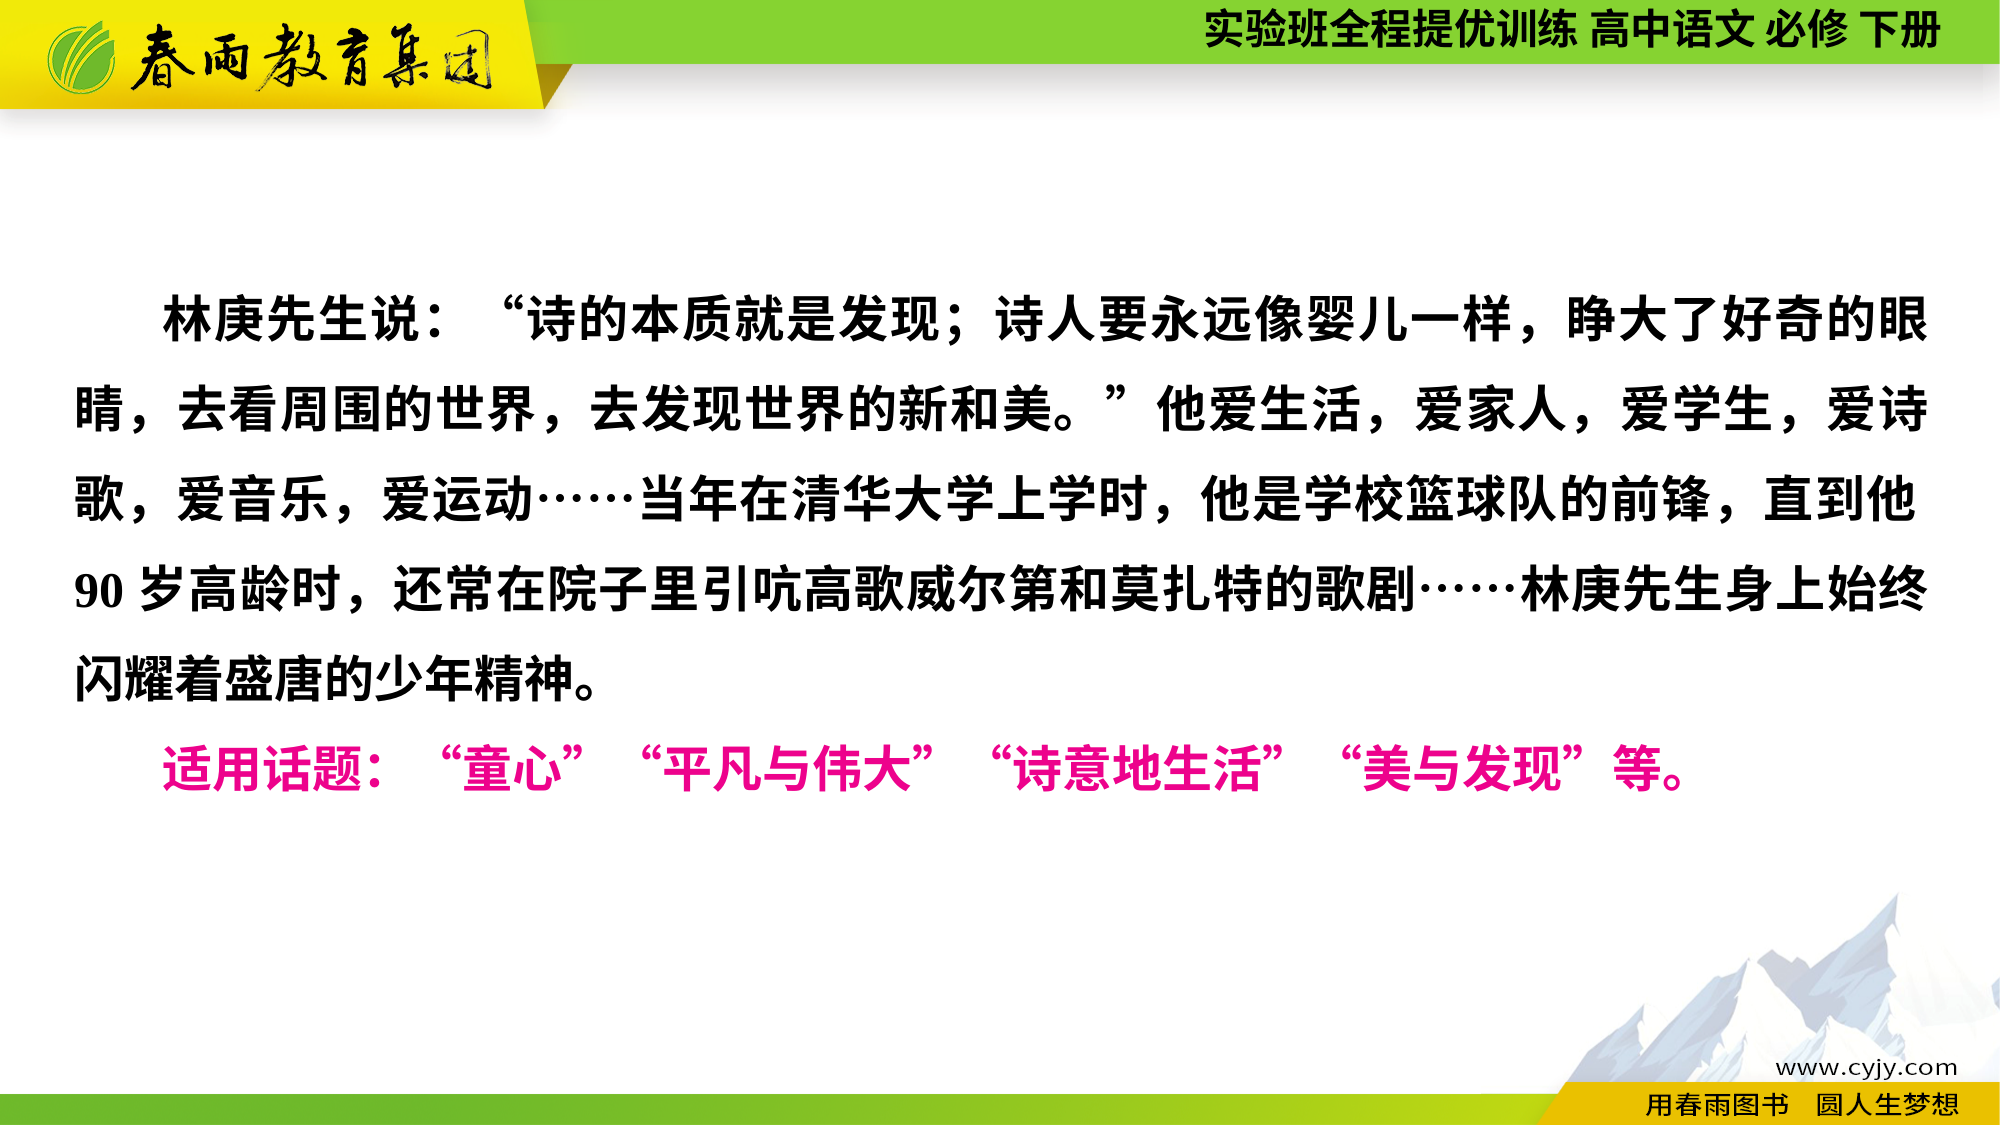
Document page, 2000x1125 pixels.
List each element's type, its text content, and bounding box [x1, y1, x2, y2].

picture [0, 0, 2000, 1125]
list 林庚先生说：“诗的本质就是发现；诗人要永远像婴儿一样，睁大了好奇的眼睛，去看周围的世界，去发现世界的新和美。”他爱生活，爱家人，爱学生，爱诗歌，爱音乐，爱运动……当年在清华大学上学时，他是学校篮球队的前锋，直到他90岁高龄时，还常在院子里引吭高歌威尔第和莫扎特的歌剧……林庚先生身上始终闪耀着盛唐的少年精神。 适用话题：“童心”“平凡与伟大”“诗意地生活”“美与发现”等。 [59, 249, 1944, 799]
